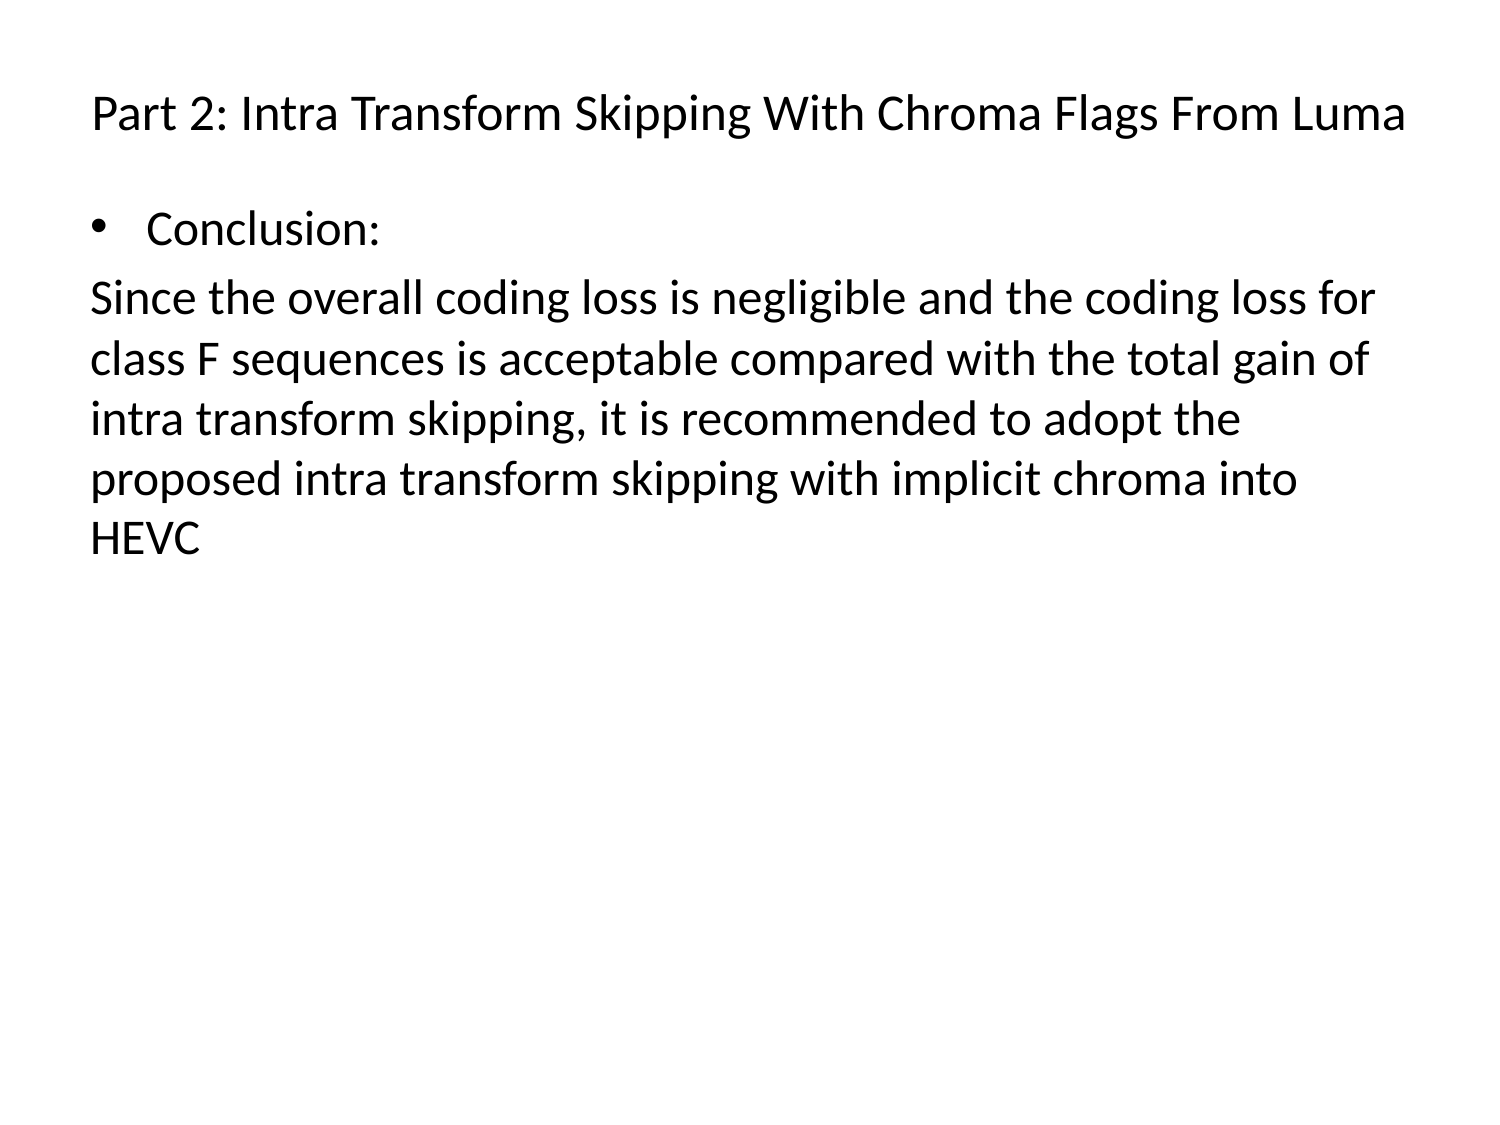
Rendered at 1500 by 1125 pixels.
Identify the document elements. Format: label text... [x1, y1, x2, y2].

title Part 2: Intra Transform Skipping With Chroma Flags From Luma [75, 45, 1425, 175]
list Conclusion: Since the overall coding loss is negligible and the coding loss for class F sequences is acceptable compared with the total gain of intra transform skipping, it is recommended to adopt the proposed intra transform skipping with implicit chroma into HEVC [75, 187, 1425, 1005]
